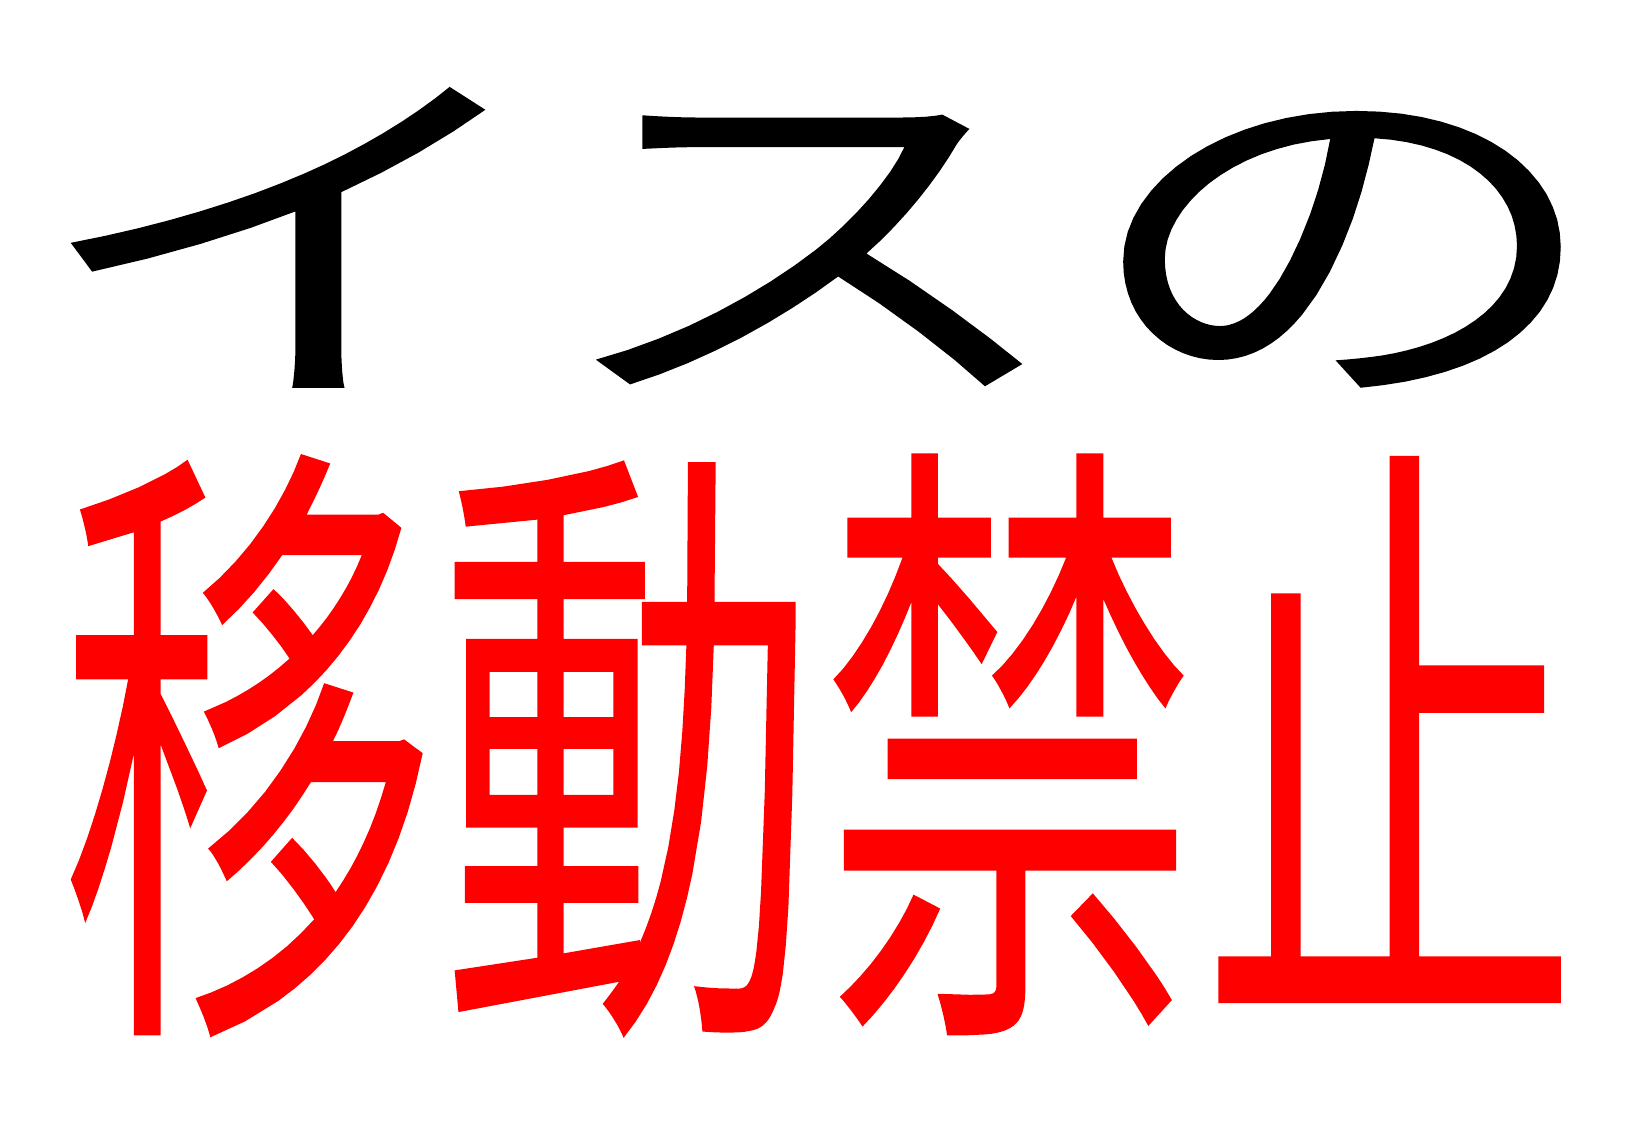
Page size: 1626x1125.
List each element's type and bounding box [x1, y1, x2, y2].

text_box [70, 86, 1562, 1039]
